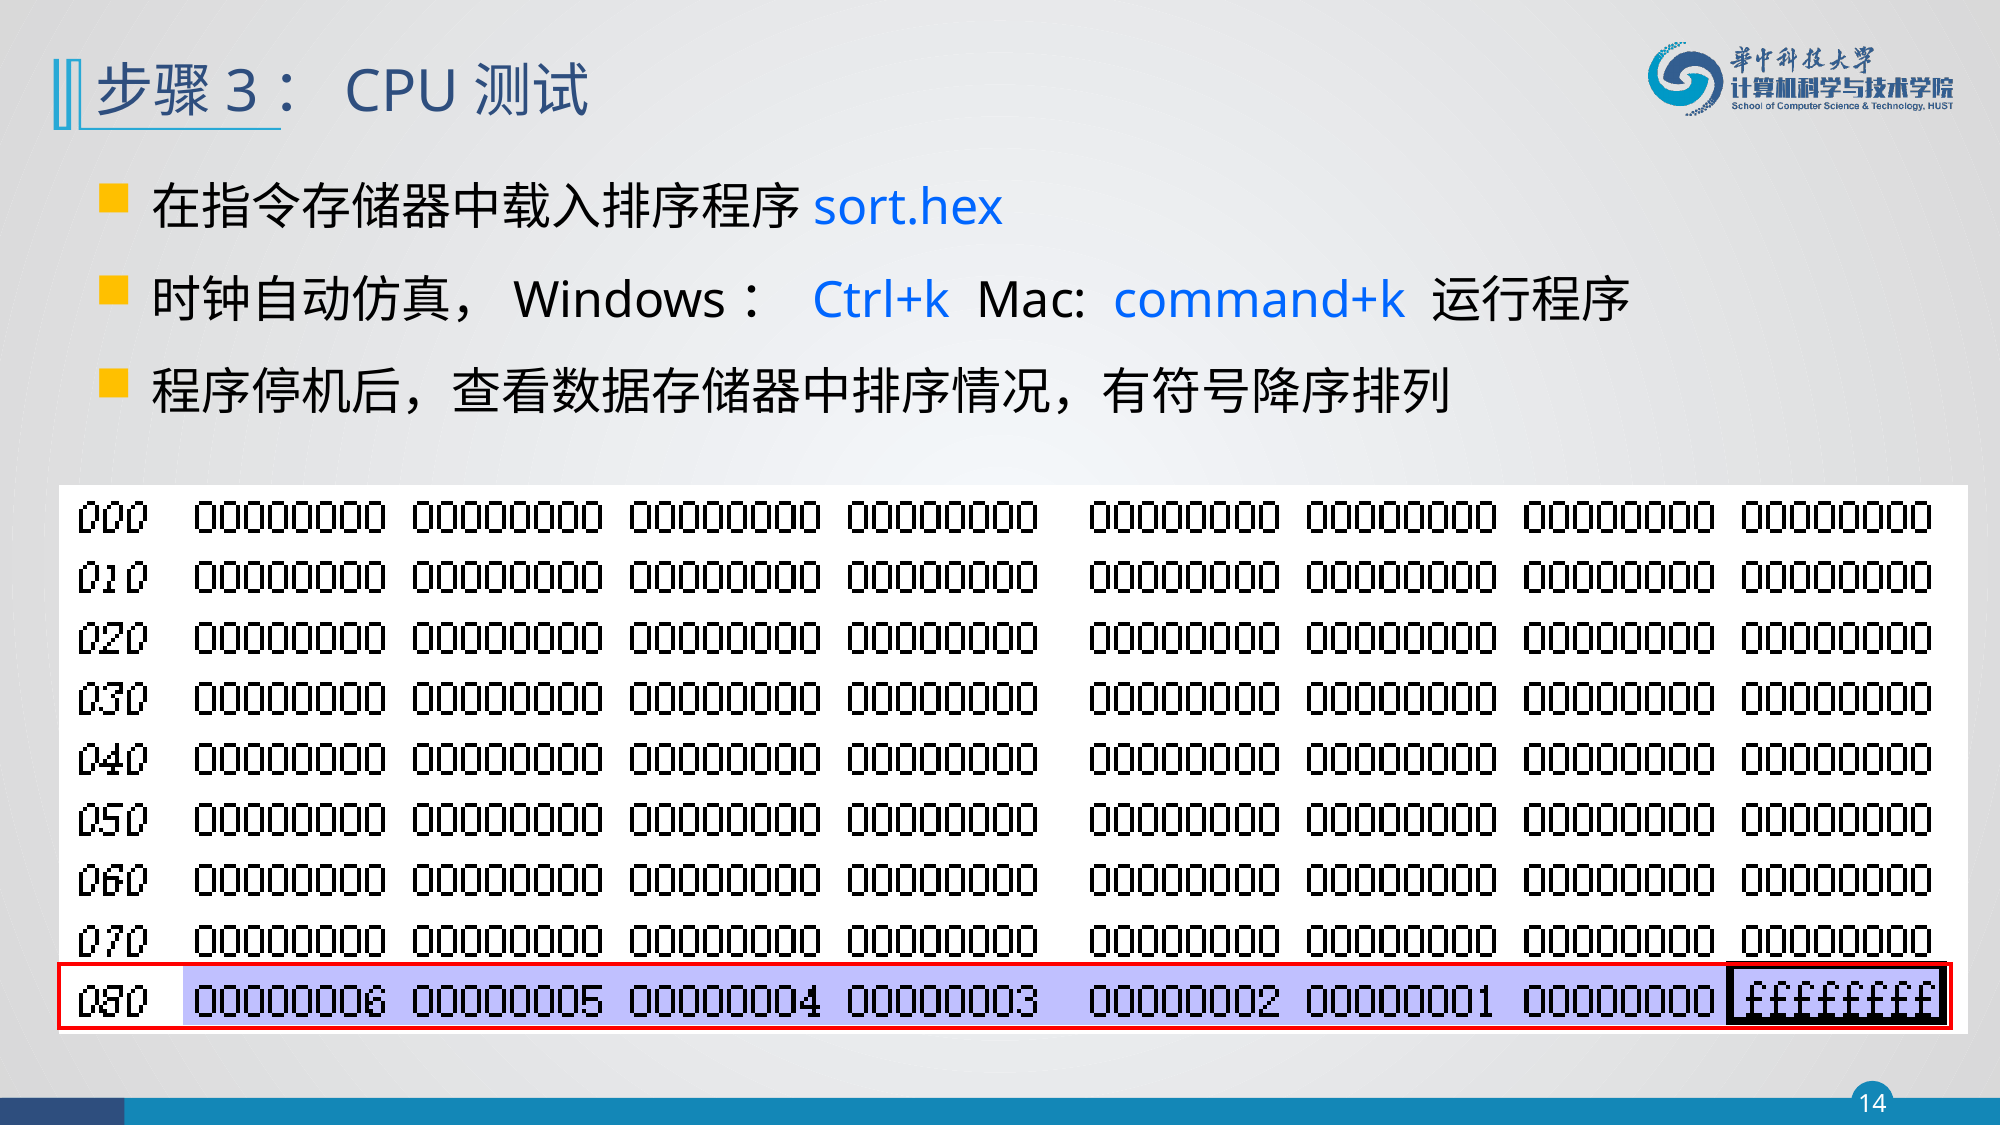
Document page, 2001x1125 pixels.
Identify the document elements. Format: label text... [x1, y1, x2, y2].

title 步骤3：CPU测试 [80, 42, 1805, 144]
list 在指令存储器中载入排序程序sort.hex 时钟自动仿真，Windows： Ctrl+k Mac: command+k 运行程序 程序停机后，查看数据存储器中排序情况，有符号降序排列 [80, 154, 1773, 450]
picture [59, 485, 1968, 1034]
picture [1805, 42, 1953, 116]
